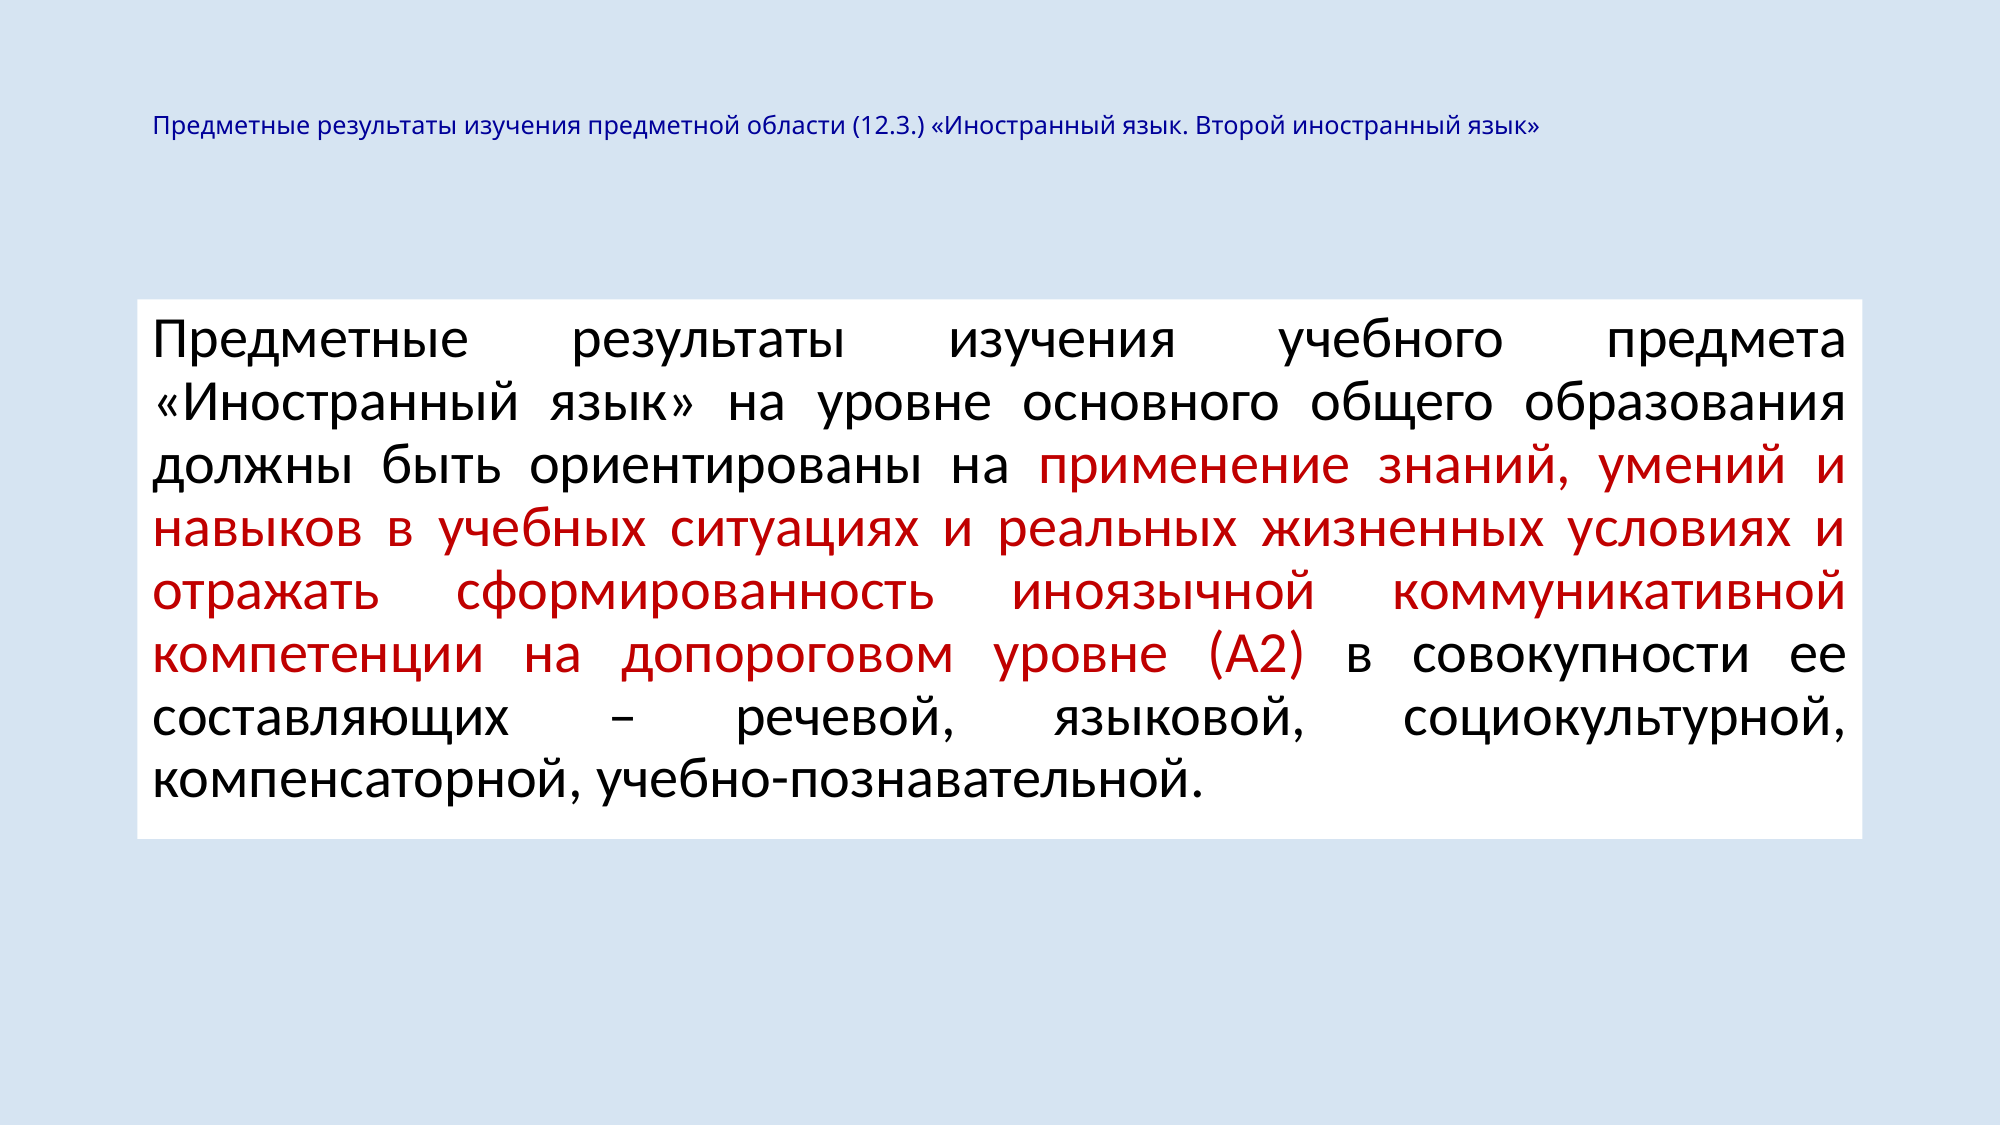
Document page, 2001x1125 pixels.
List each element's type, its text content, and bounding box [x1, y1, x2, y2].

list Предметные результаты изучения учебного предмета «Иностранный язык» на уровне основного общего образования должны быть ориентированы на применение знаний, умений и навыков в учебных ситуациях и реальных жизненных условиях и отражать сформированность иноязычной коммуникативной компетенции на допороговом уровне (А2) в совокупности ее составляющих – речевой, языковой, социокультурной, компенсаторной, учебно-познавательной. [137, 299, 1863, 839]
title Предметные результаты изучения предметной области (12.3.) «Иностранный язык. Второй иностранный язык» [137, 59, 1863, 179]
